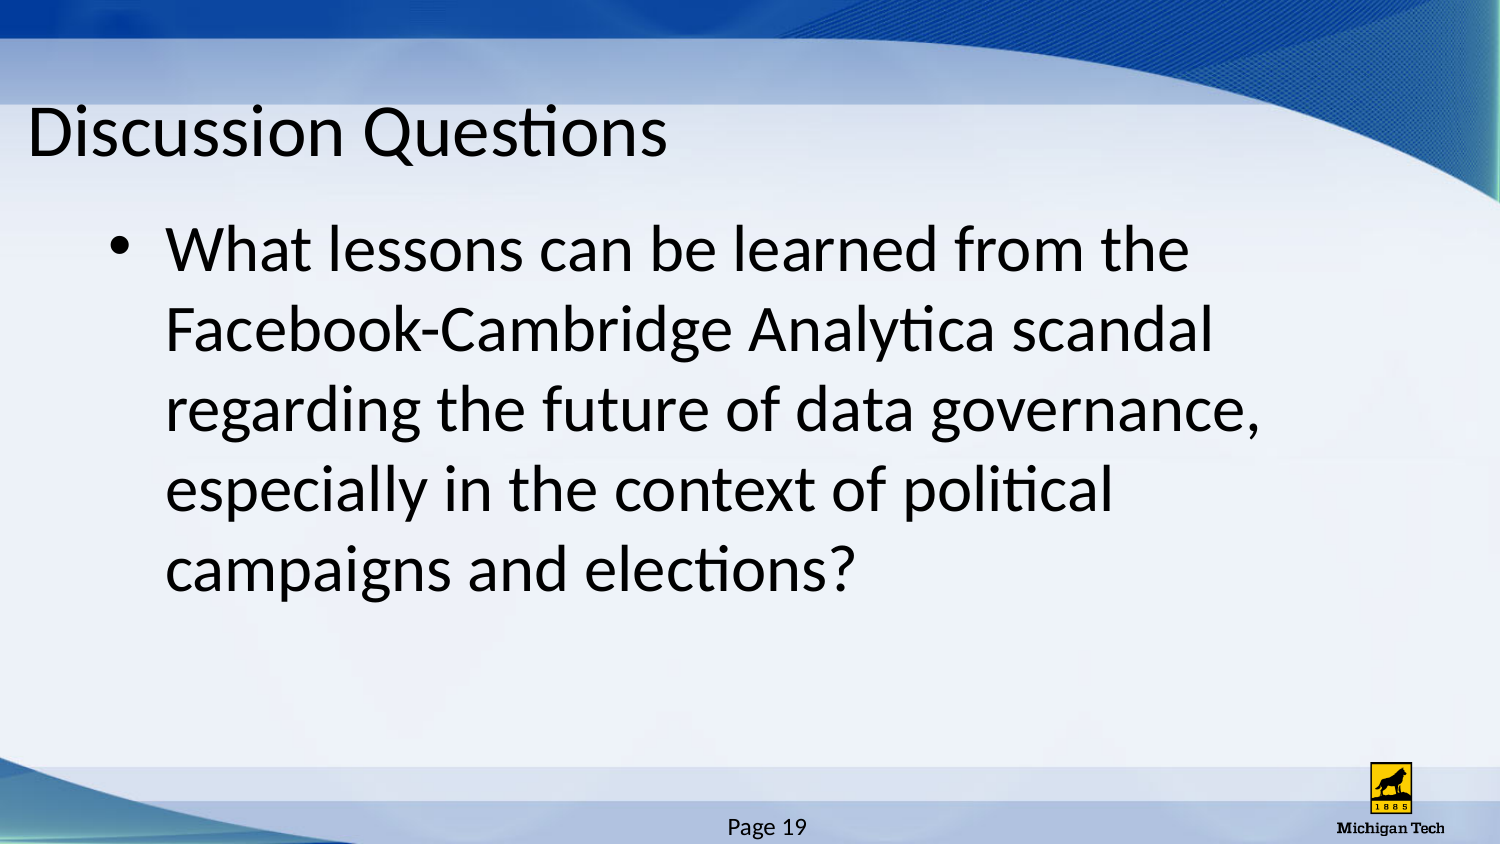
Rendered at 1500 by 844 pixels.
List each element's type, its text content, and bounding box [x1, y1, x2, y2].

title Discussion Questions [12, 56, 1263, 197]
picture [0, 0, 1500, 844]
list What lessons can be learned from the Facebook-Cambridge Analytica scandal regarding the future of data governance, especially in the context of political campaigns and elections? [75, 196, 1425, 797]
